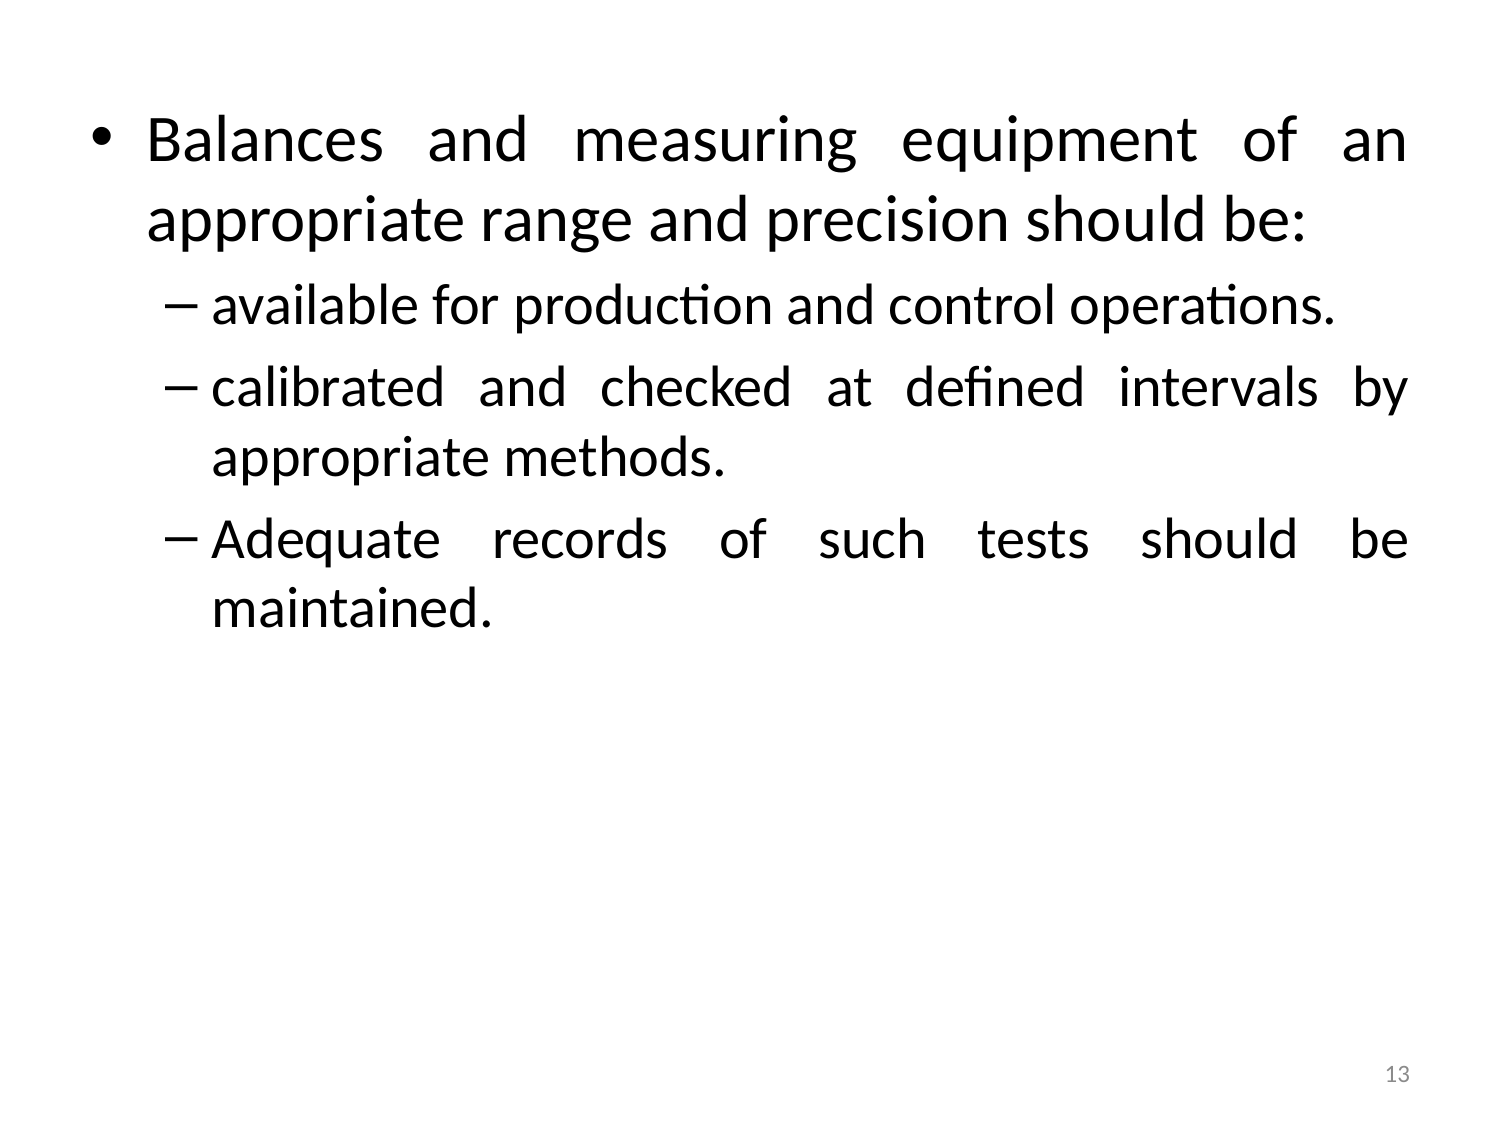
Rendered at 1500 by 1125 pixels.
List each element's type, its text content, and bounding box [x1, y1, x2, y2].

slide_number 13 [1074, 1042, 1425, 1103]
list Balances and measuring equipment of an appropriate range and precision should be: available for production and control operations. calibrated and checked at defined intervals by appropriate methods. Adequate records of such tests should be maintained. [75, 87, 1425, 1038]
